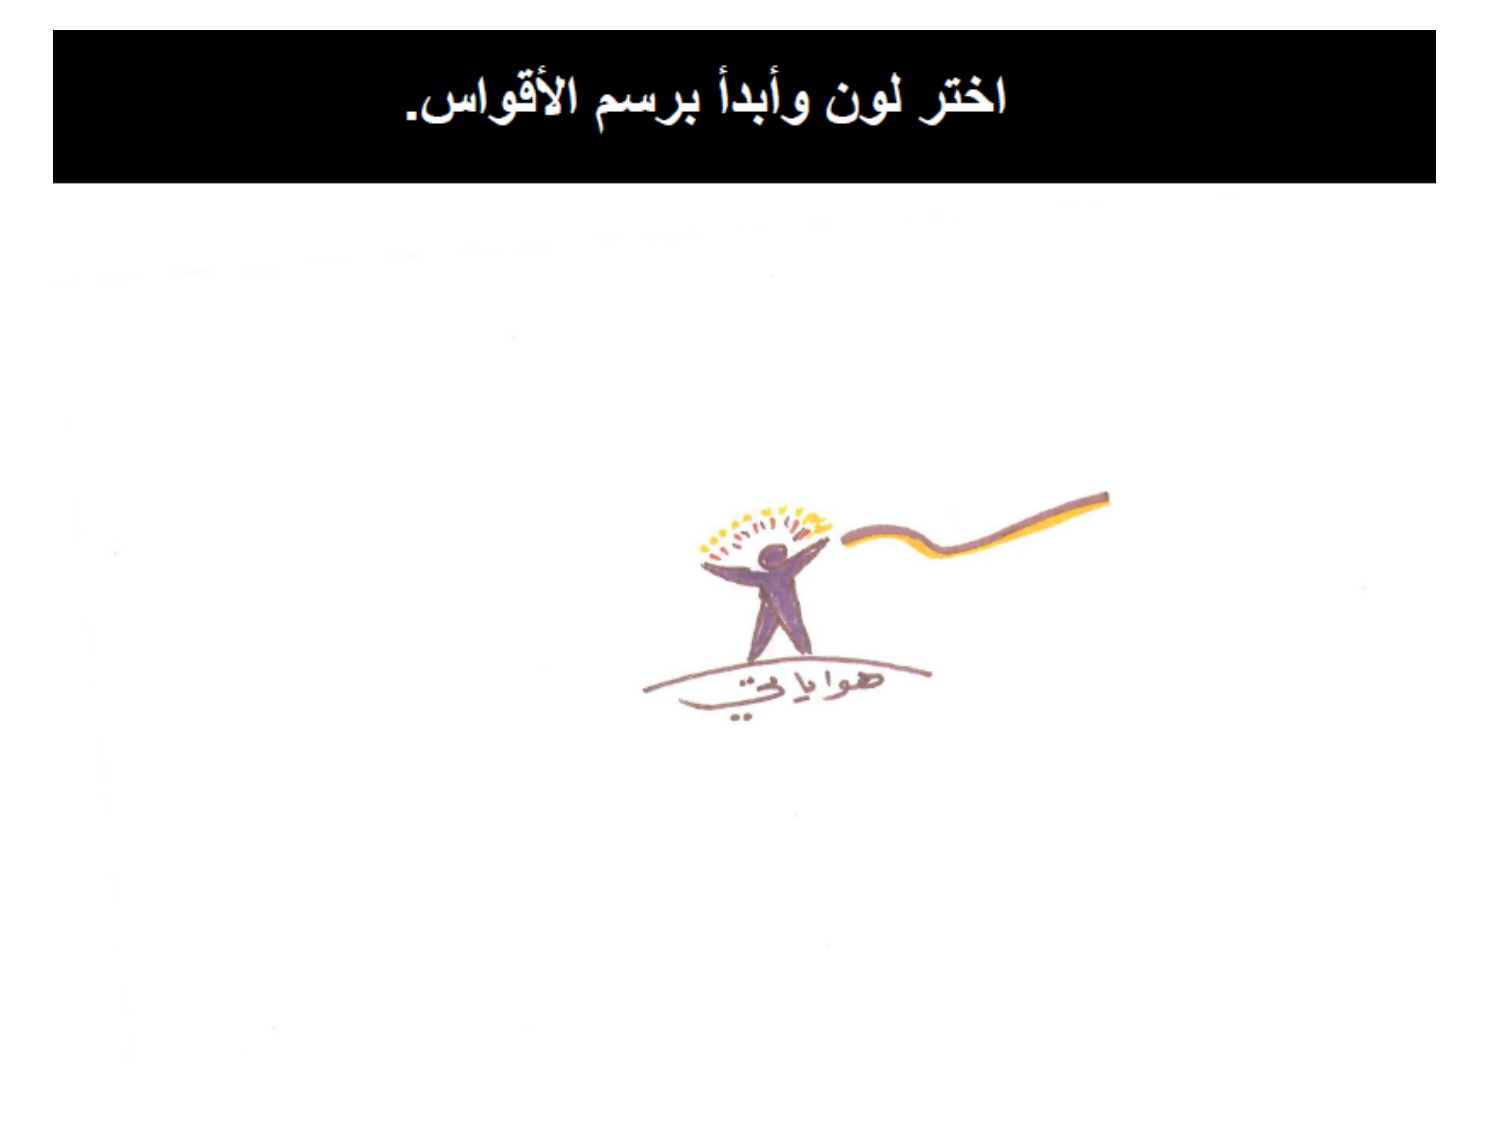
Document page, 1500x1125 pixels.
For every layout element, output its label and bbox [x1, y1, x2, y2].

list [52, 30, 1436, 1071]
